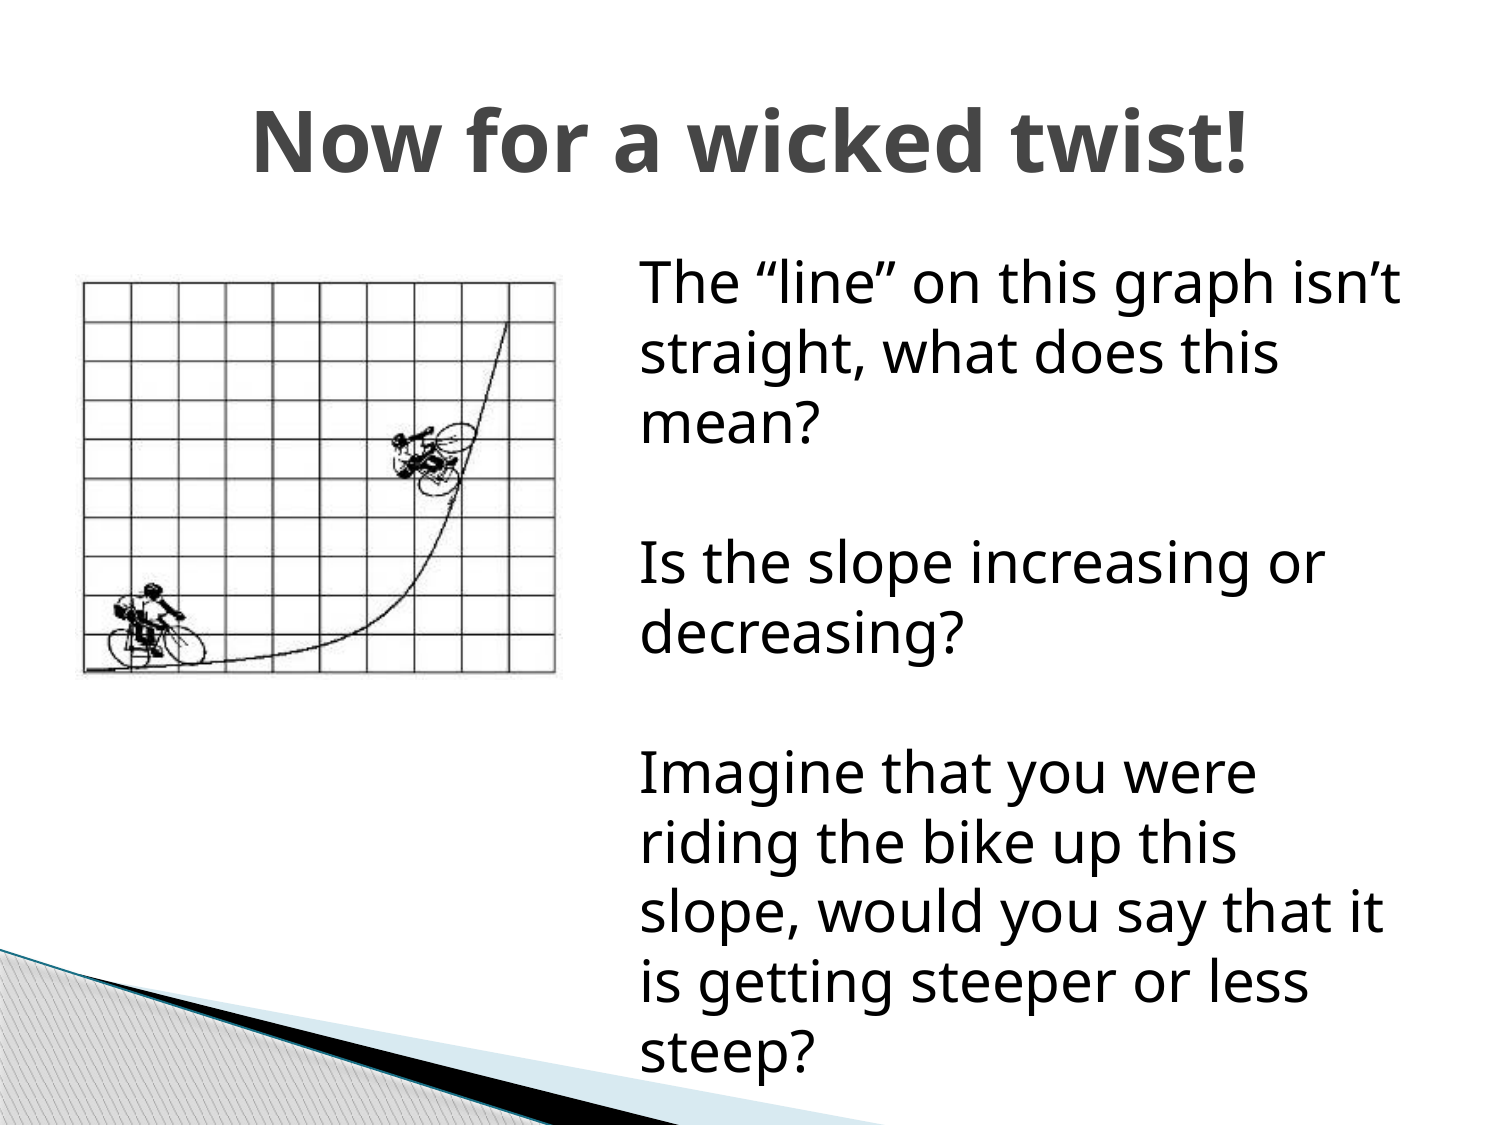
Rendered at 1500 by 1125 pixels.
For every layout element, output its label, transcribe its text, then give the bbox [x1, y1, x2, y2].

text_box The “line” on this graph isn’t straight, what does this mean? Is the slope increasing or decreasing? Imagine that you were riding the bike up this slope, would you say that it is getting steeper or less steep? [624, 237, 1425, 1092]
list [74, 274, 563, 680]
title Now for a wicked twist! [75, 45, 1425, 233]
